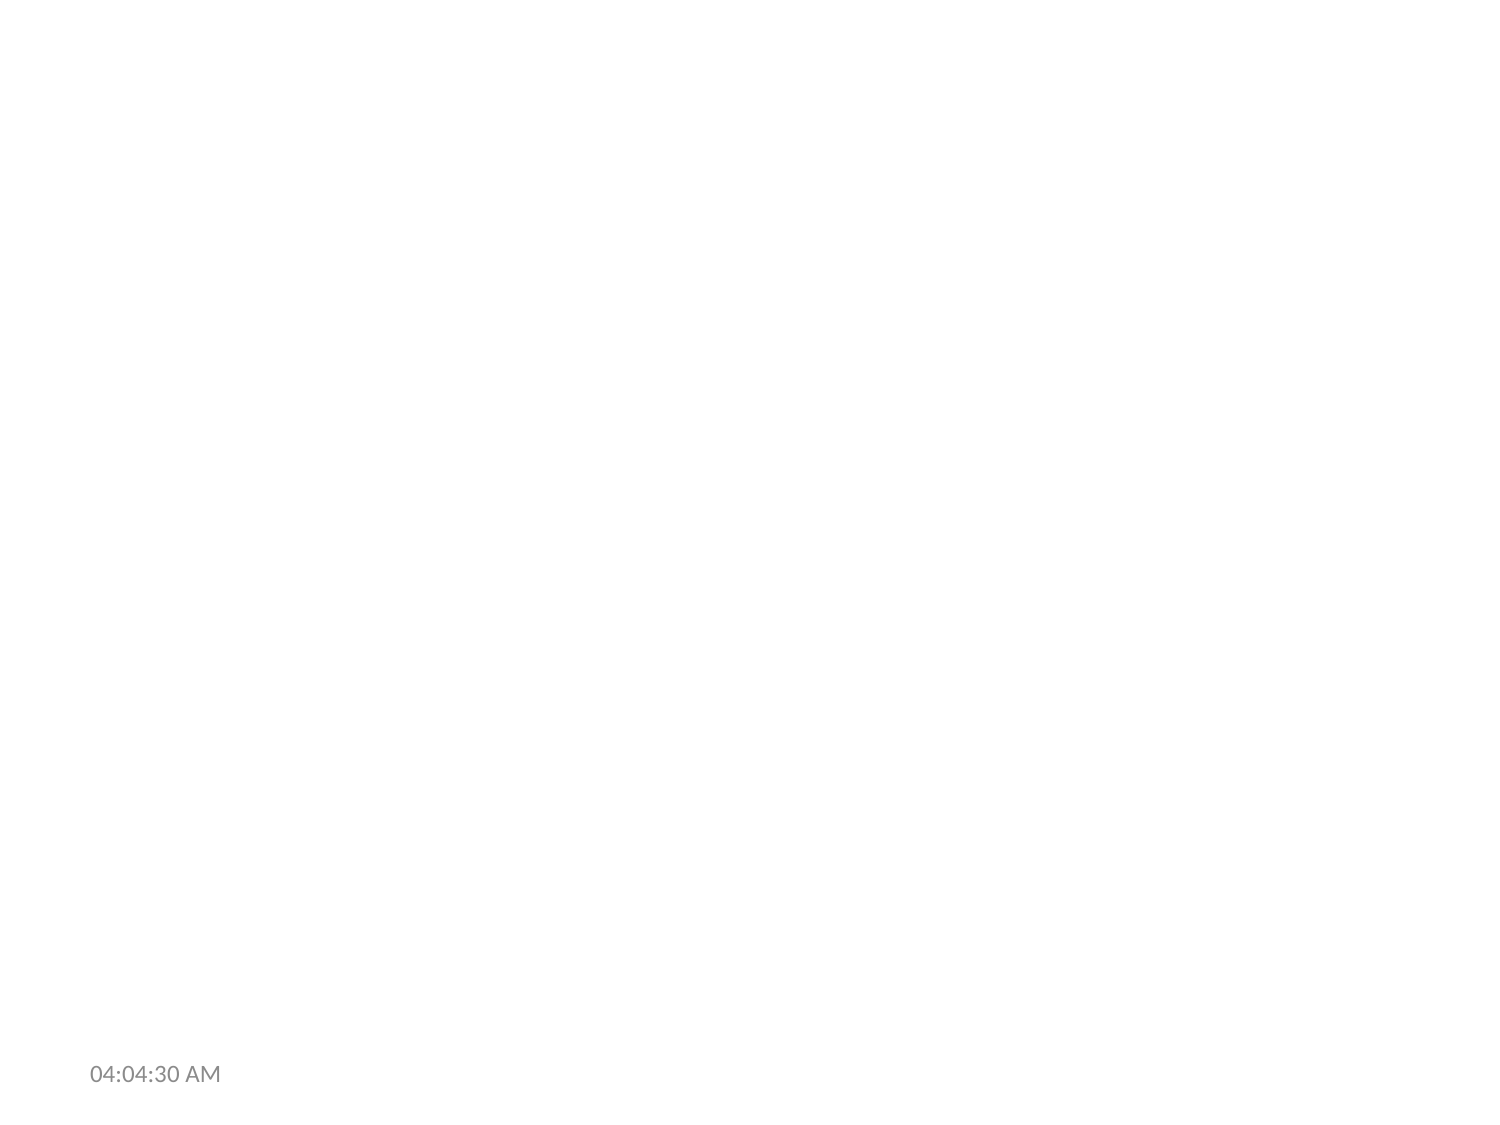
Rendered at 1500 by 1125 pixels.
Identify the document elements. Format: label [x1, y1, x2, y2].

slide_number [75, 1042, 425, 1103]
